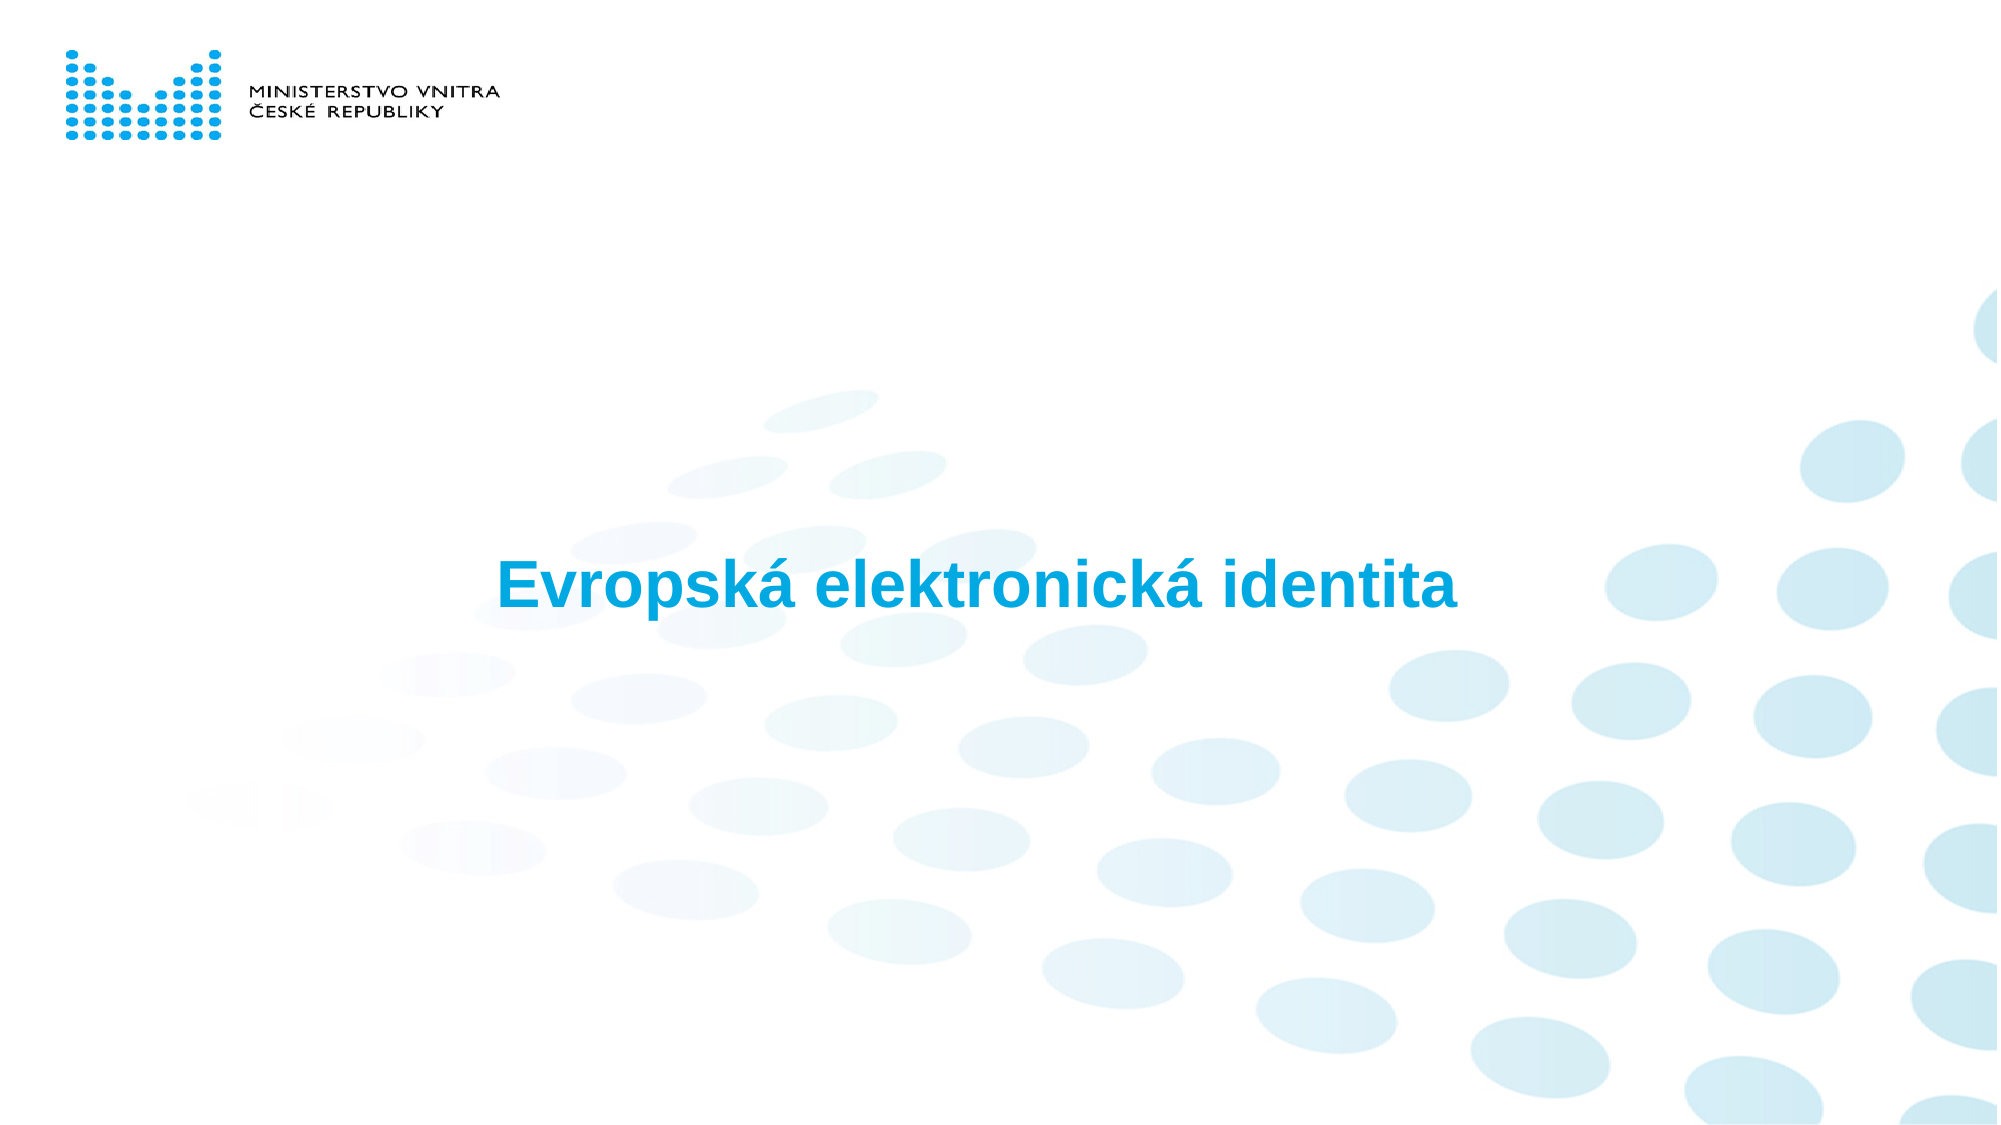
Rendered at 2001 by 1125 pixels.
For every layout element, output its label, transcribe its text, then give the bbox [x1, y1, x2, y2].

picture [0, 0, 2000, 1125]
title Evropská elektronická identita [91, 418, 1882, 744]
